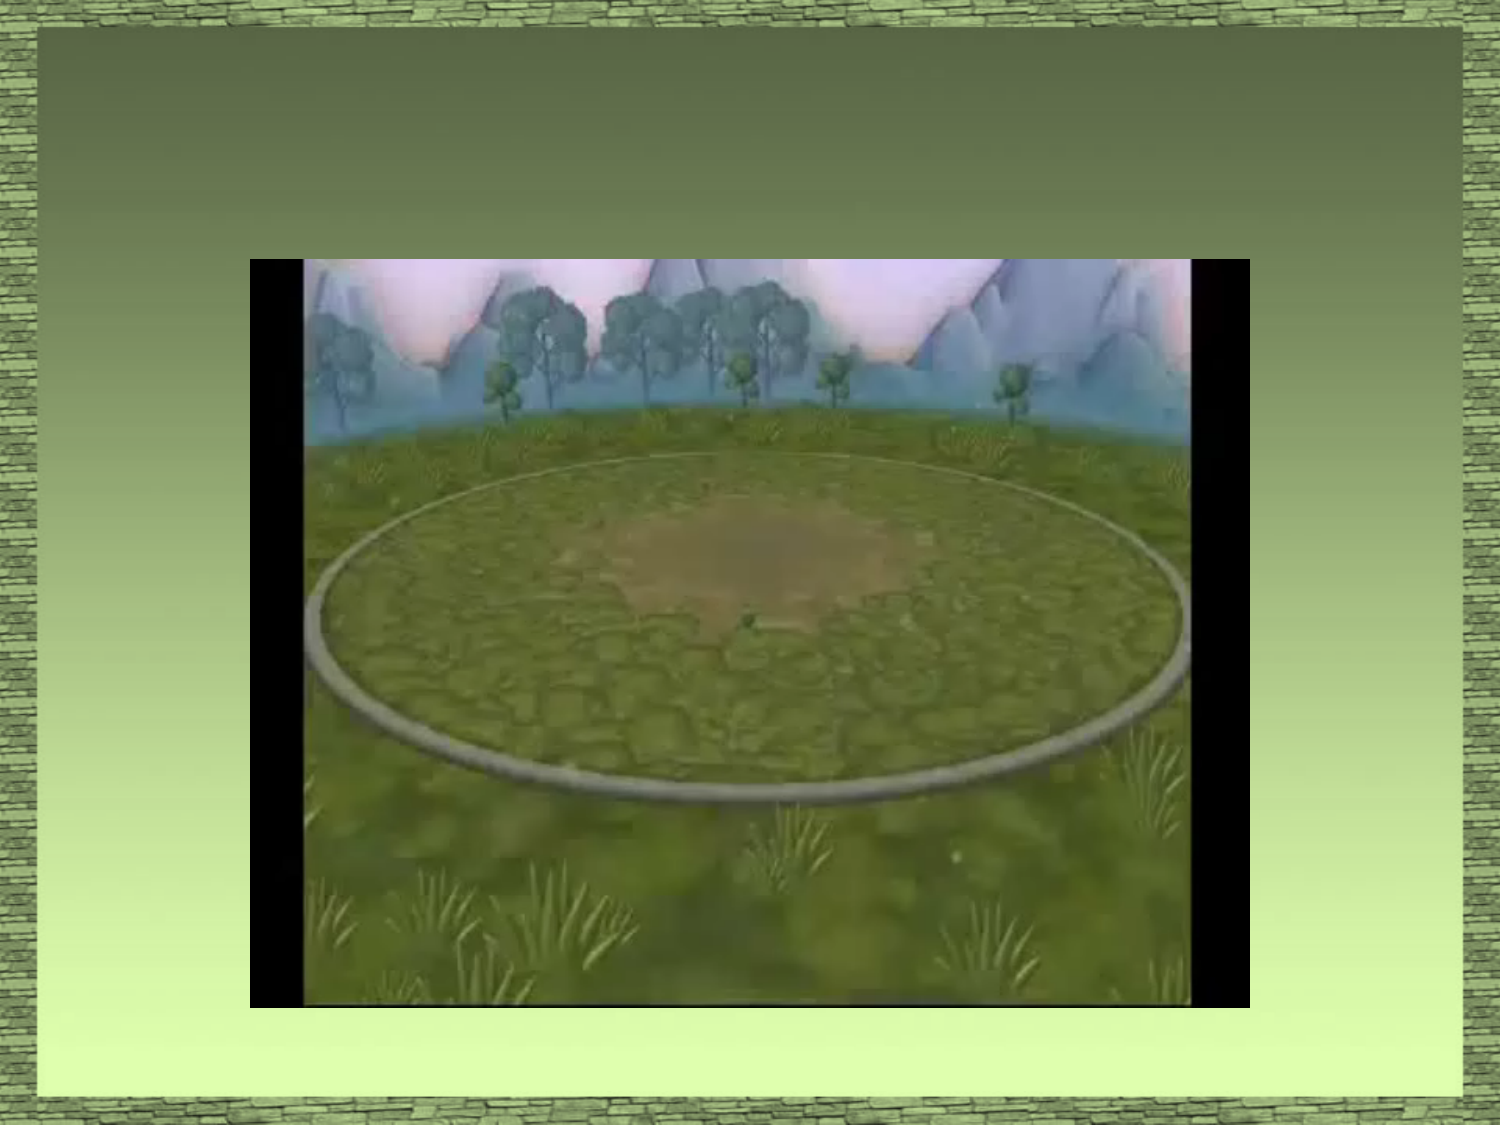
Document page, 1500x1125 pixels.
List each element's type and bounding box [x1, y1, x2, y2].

list [249, 258, 1251, 1009]
